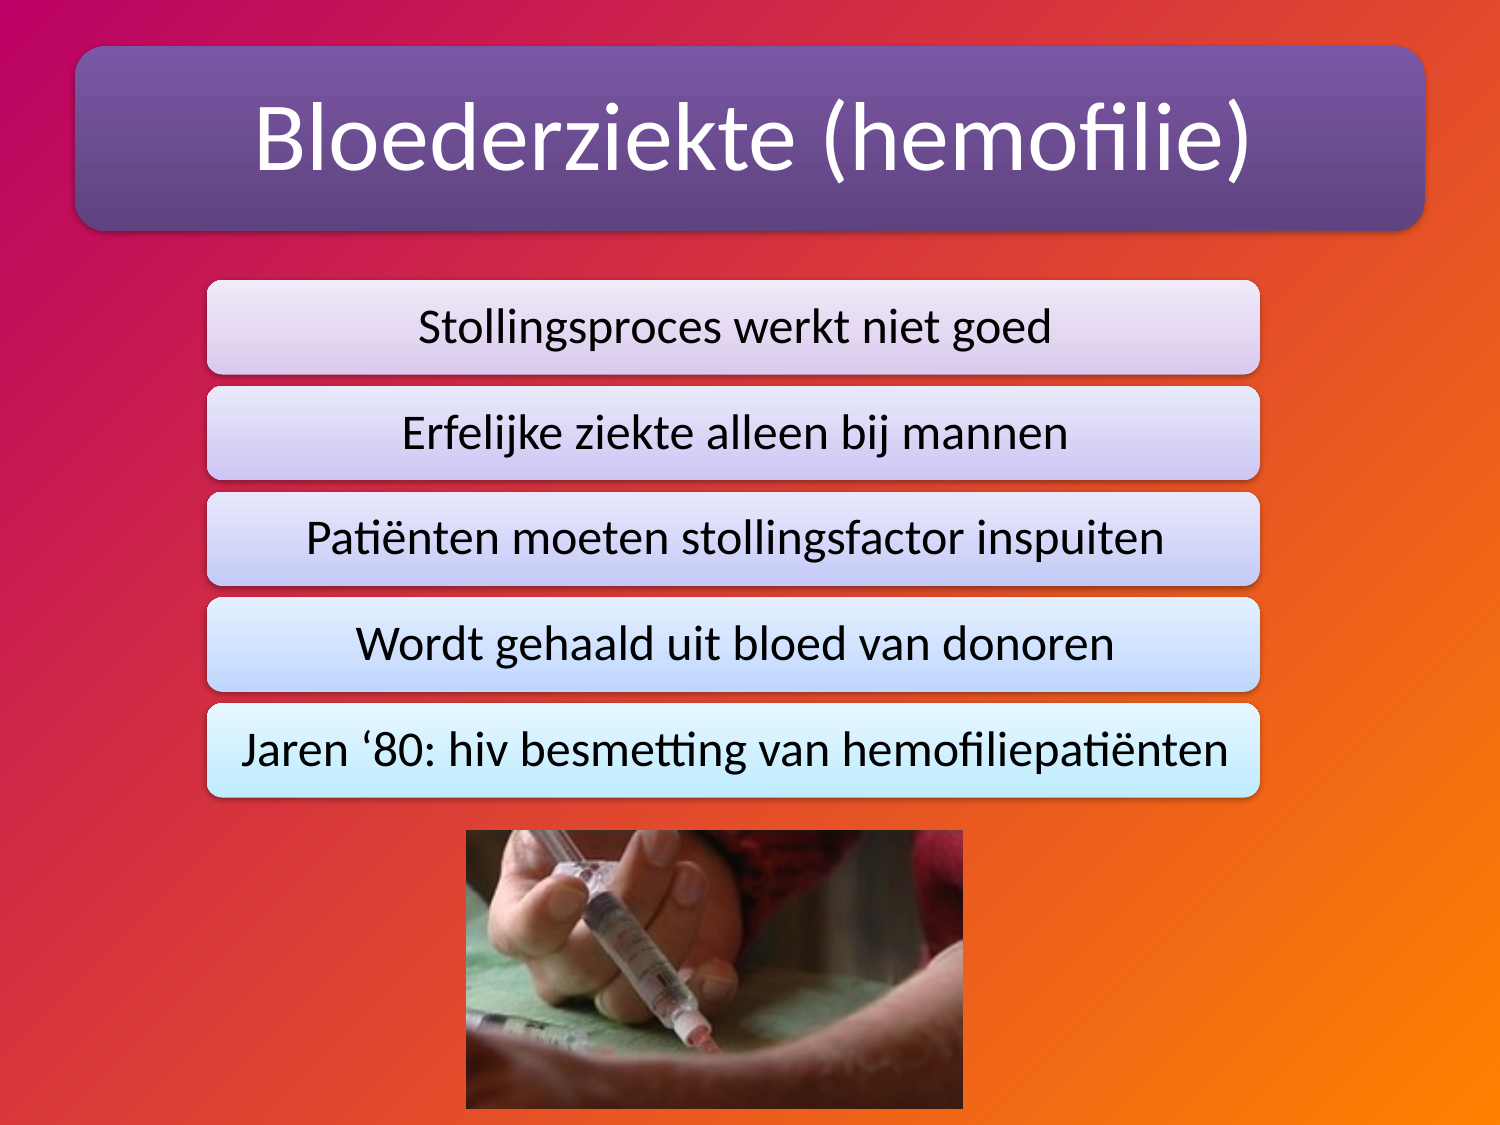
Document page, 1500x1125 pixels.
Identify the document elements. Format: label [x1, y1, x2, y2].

text_box [74, 44, 1426, 233]
picture [466, 830, 963, 1109]
list [206, 266, 1260, 811]
